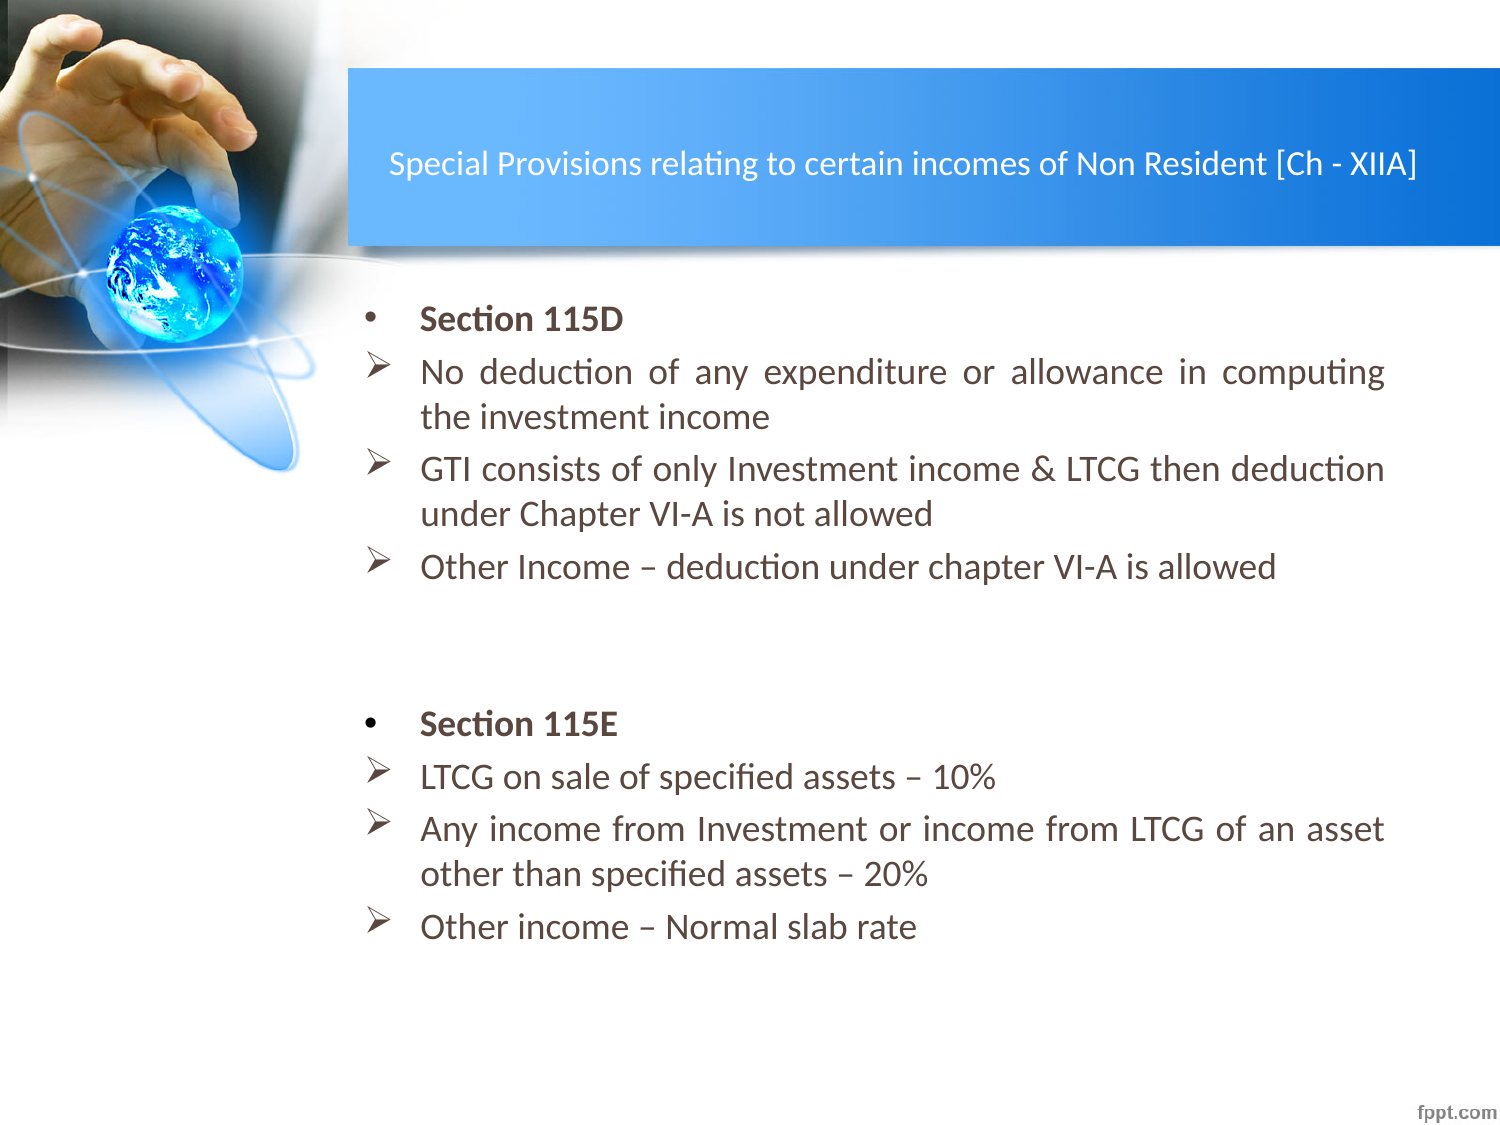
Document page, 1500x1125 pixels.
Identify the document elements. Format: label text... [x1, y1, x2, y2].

title Special Provisions relating to certain incomes of Non Resident [Ch - XIIA] [374, 111, 1452, 212]
picture [0, 0, 1500, 1125]
list Section 115D No deduction of any expenditure or allowance in computing the investment income GTI consists of only Investment income & LTCG then deduction under Chapter VI-A is not allowed Other Income – deduction under chapter VI-A is allowed Section 115E LTCG on sale of specified assets – 10% Any income from Investment or income from LTCG of an asset other than specified assets – 20% Other income – Normal slab rate [349, 286, 1402, 1039]
